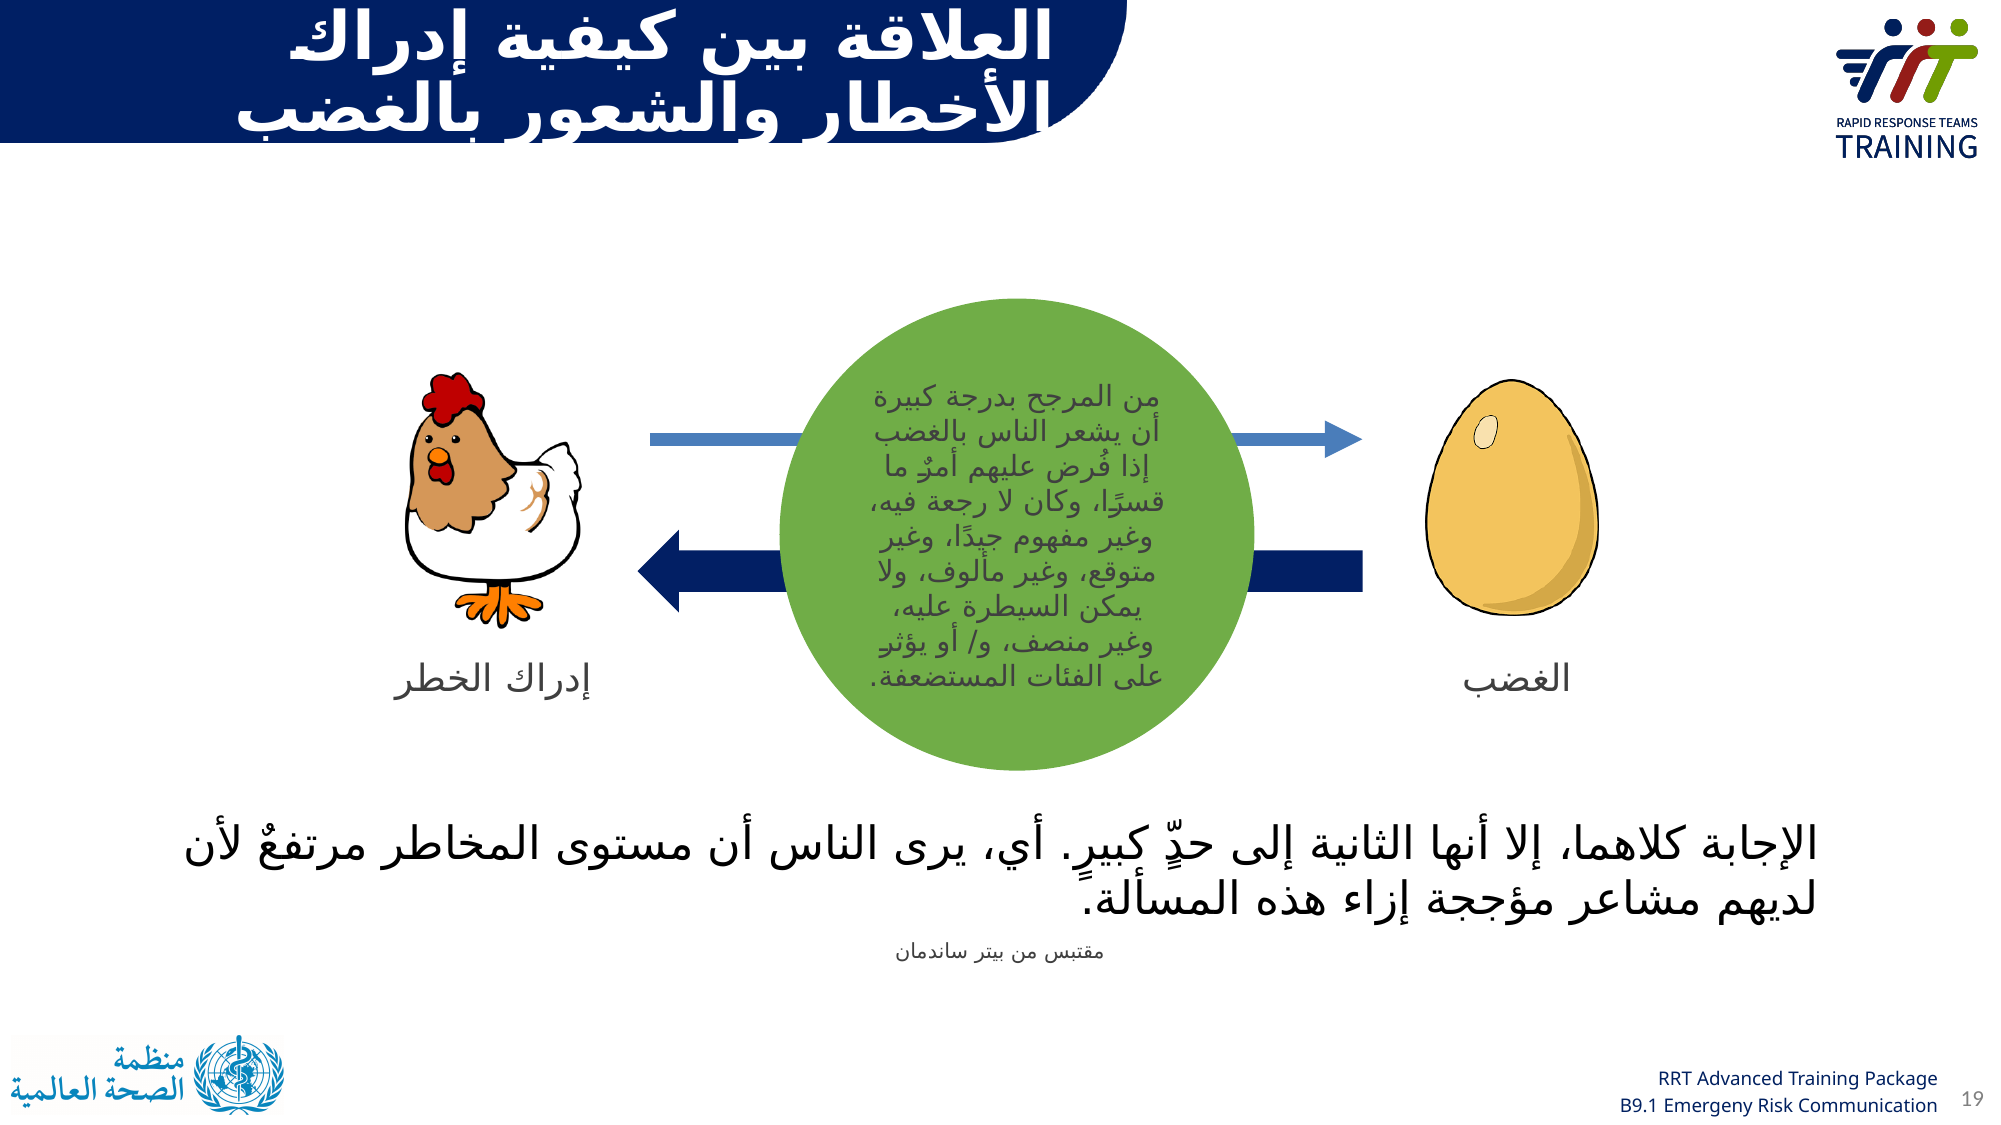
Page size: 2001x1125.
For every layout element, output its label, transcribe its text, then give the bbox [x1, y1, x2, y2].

text_box [1253, 550, 1363, 592]
picture [1424, 379, 1600, 617]
picture [399, 362, 588, 637]
text_box [637, 529, 781, 613]
title العلاقة بين كيفية إدراك الأخطار والشعور بالغضب [29, 1, 1064, 147]
text_box إدراك الخطر [326, 651, 661, 708]
picture [0, 0, 1127, 143]
text_box الإجابة كلاهما، إلا أنها الثانية إلى حدٍّ كبيرٍ. أي، يرى الناس أن مستوى المخاطر مرتفعٌ لأن لديهم مشاعر مؤججة إزاء هذه المسألة. [172, 806, 1827, 932]
text_box مقتبس من بيتر ساندمان [832, 935, 1167, 971]
picture [1835, 19, 1978, 167]
picture [241, 1050, 247, 1059]
text_box الغضب [1350, 651, 1685, 707]
text_box [1253, 433, 1363, 446]
picture [11, 1035, 284, 1115]
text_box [781, 300, 1253, 769]
